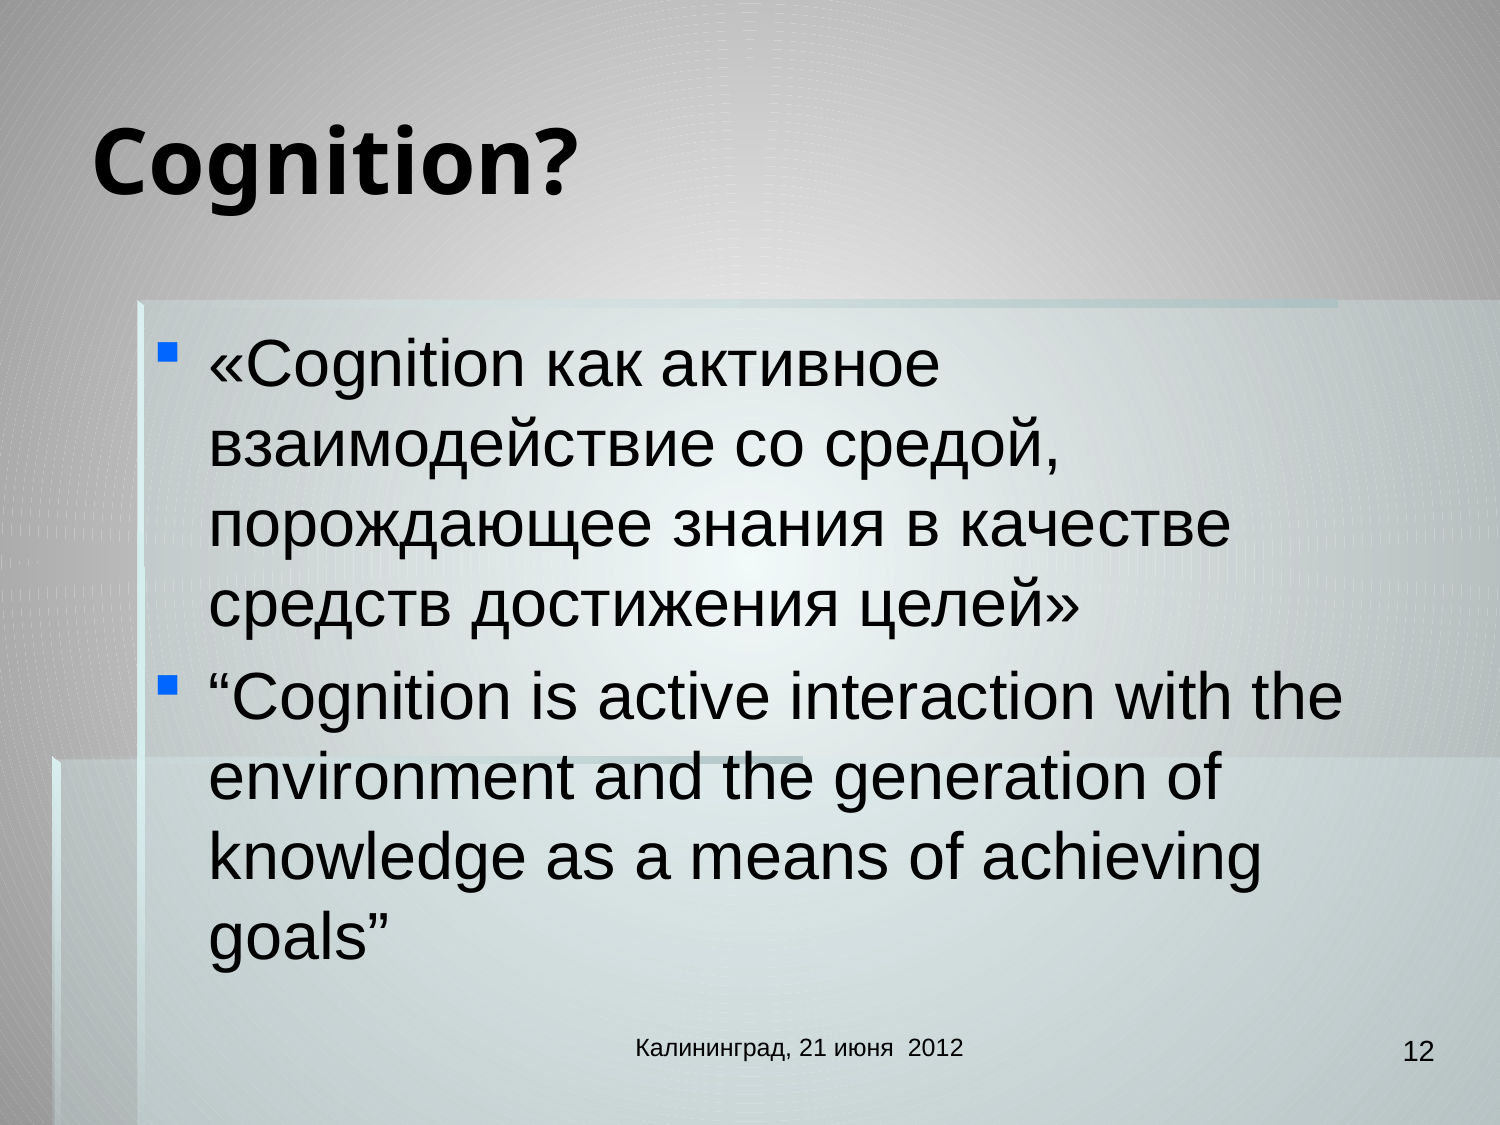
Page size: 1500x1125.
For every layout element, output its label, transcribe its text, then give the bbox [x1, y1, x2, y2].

footer Калининград, 21 июня 2012 [562, 1024, 1038, 1103]
list «Cognition как активное взаимодействие со средой, порождающее знания в качестве средств достижения целей» “Cognition is active interaction with the environment and the generation of knowledge as a means of achieving goals” [137, 312, 1452, 1001]
title Cognition? [74, 39, 1451, 276]
slide_number 12 [1137, 1024, 1451, 1103]
